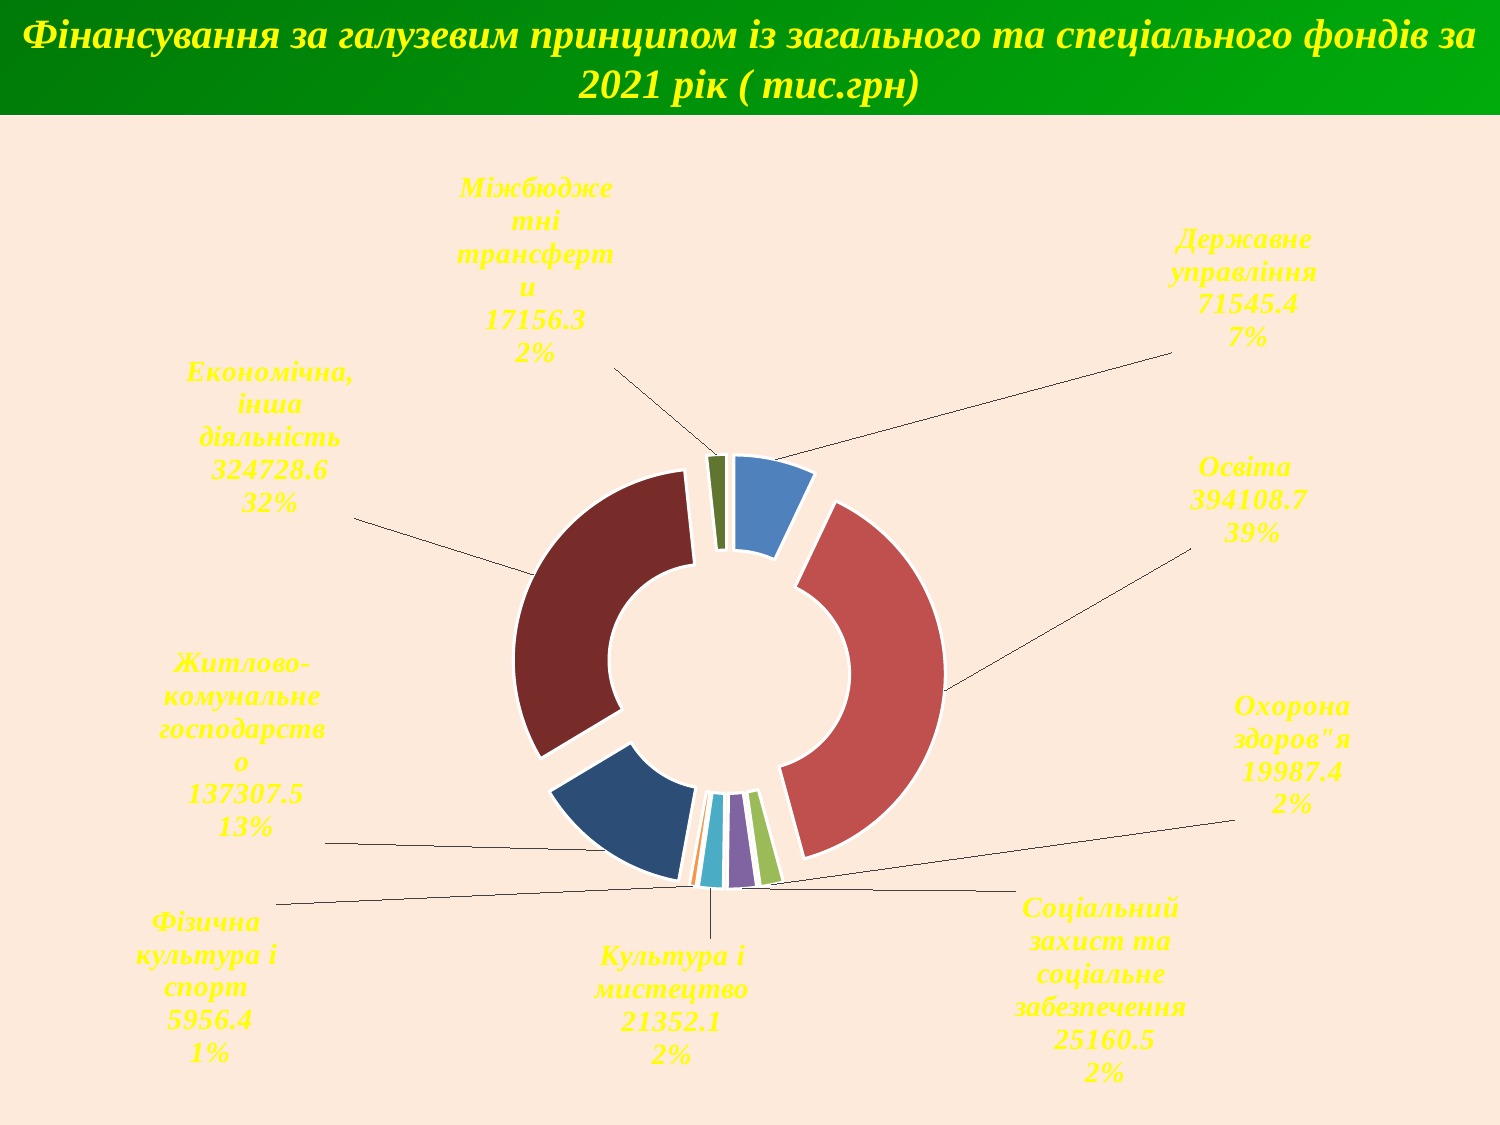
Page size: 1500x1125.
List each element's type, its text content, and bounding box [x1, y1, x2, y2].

text_box Фінансування за галузевим принципом із загального та спеціального фондів за 2021 рік ( тис.грн) [0, 0, 1500, 115]
chart [0, 115, 1500, 1125]
